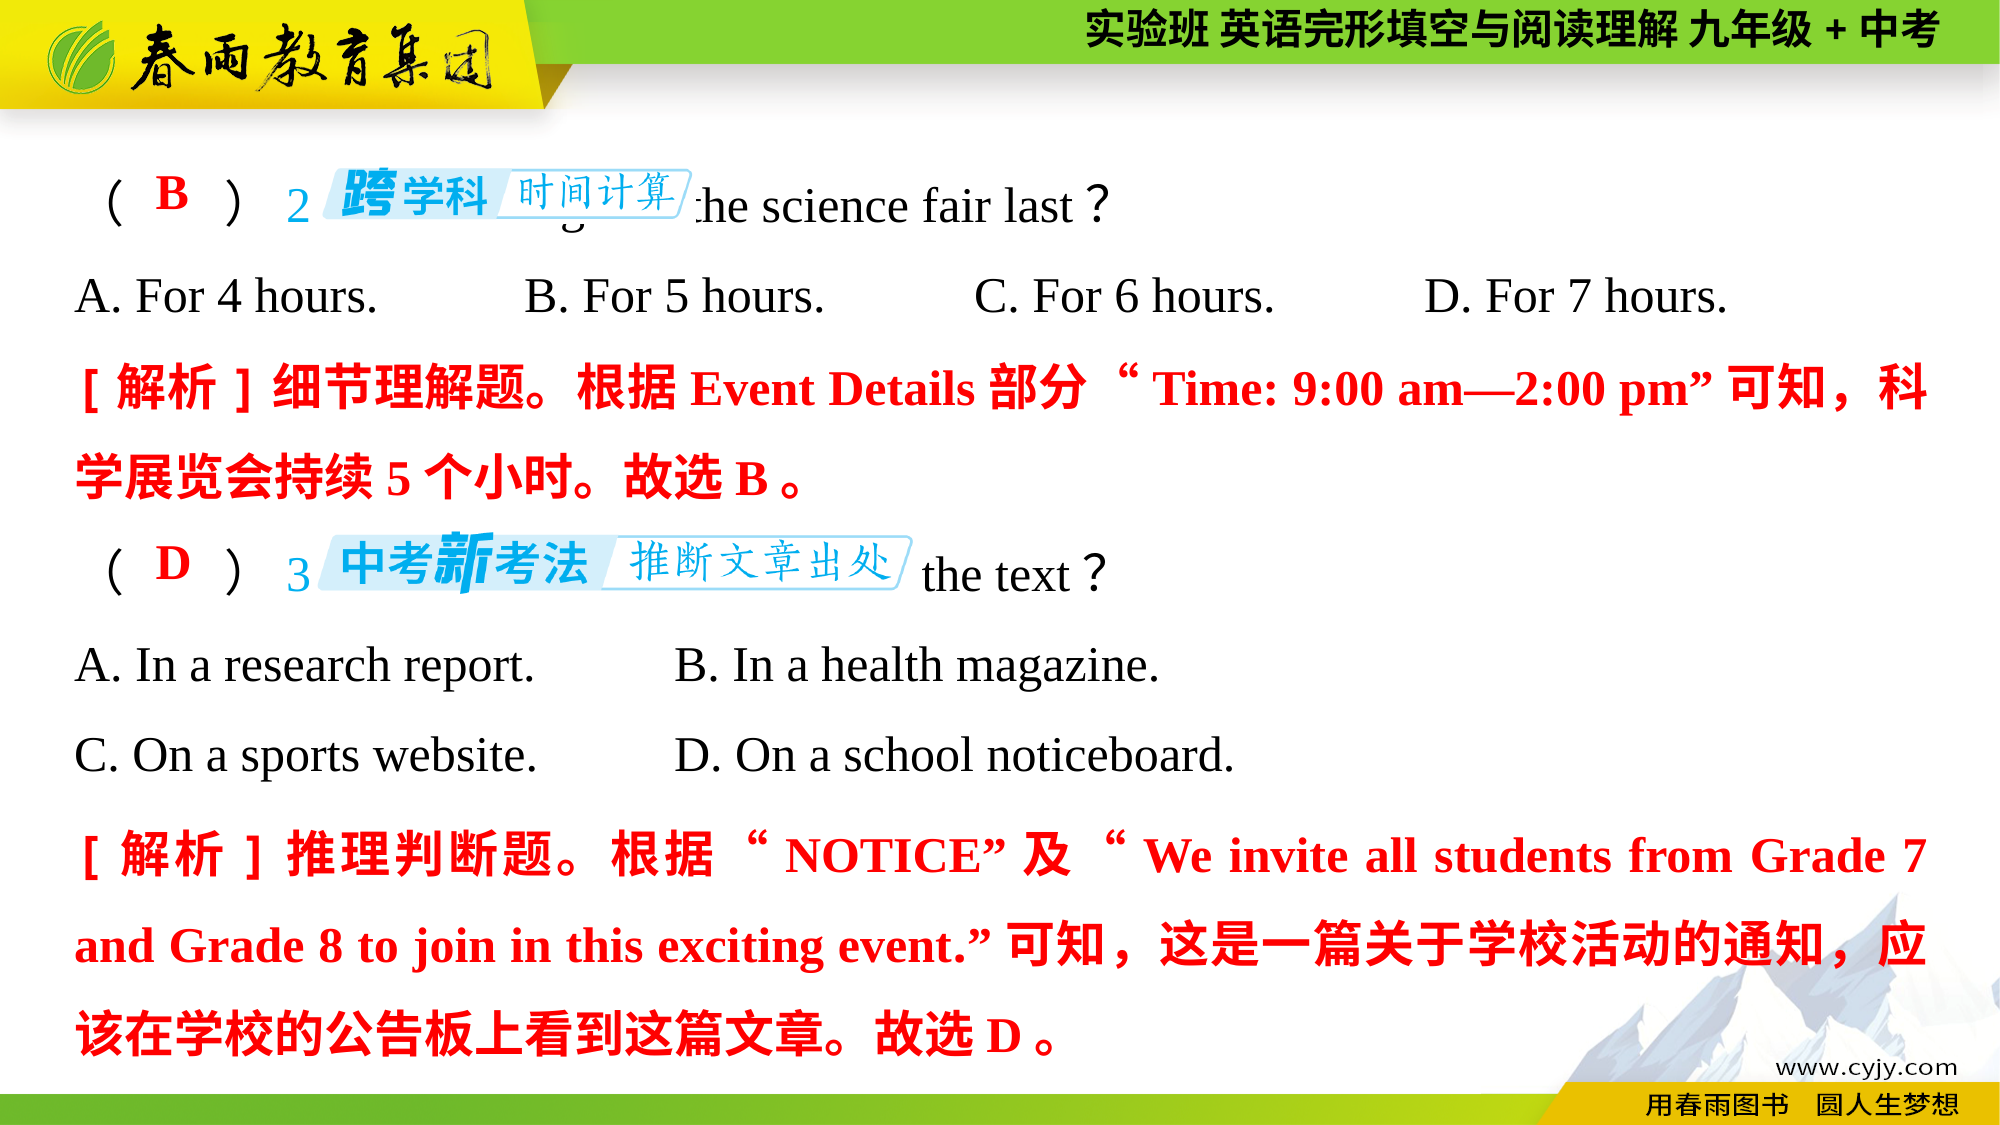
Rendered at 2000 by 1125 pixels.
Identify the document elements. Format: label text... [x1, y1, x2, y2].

text_box D [140, 522, 207, 597]
text_box [解析]推理判断题。根据“NOTICE”及“We invite all students from Grade 7 and Grade 8 to join in this exciting event.”可知，这是一篇关于学校活动的通知，应该在学校的公告板上看到这篇文章。故选D。 [59, 785, 1944, 1071]
list （ ）3. Where can we read the text？ A. In a research report. B. In a health magazine. C. On a sports website. D. On a school noticeboard. [59, 504, 1944, 785]
text_box B [140, 152, 204, 227]
text_box [解析]细节理解题。根据Event Details部分“Time: 9:00 am—2:00 pm”可知，科学展览会持续5个小时。故选B。 [59, 317, 1944, 504]
picture [0, 0, 2000, 1125]
text_box （ ）2. How long will the science fair last？ A. For 4 hours. B. For 5 hours. C. For 6 hours. D. For 7 hours. [59, 134, 1944, 317]
